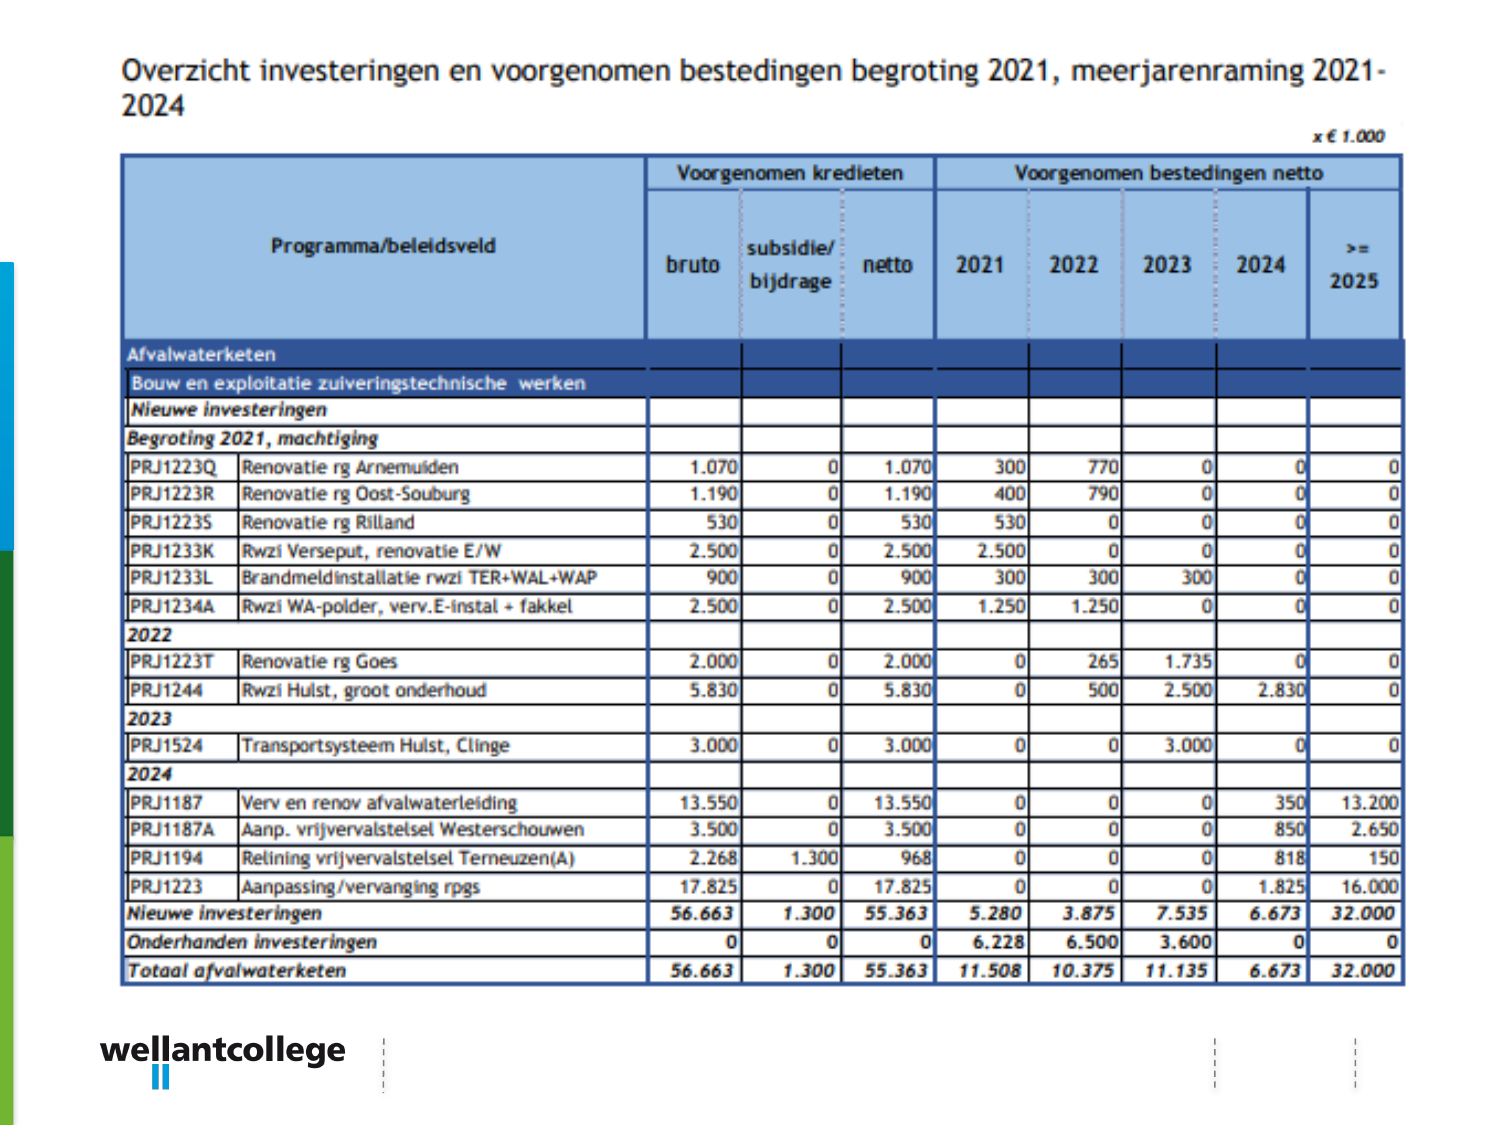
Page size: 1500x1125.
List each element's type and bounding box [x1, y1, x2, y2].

picture [112, 48, 1428, 1000]
